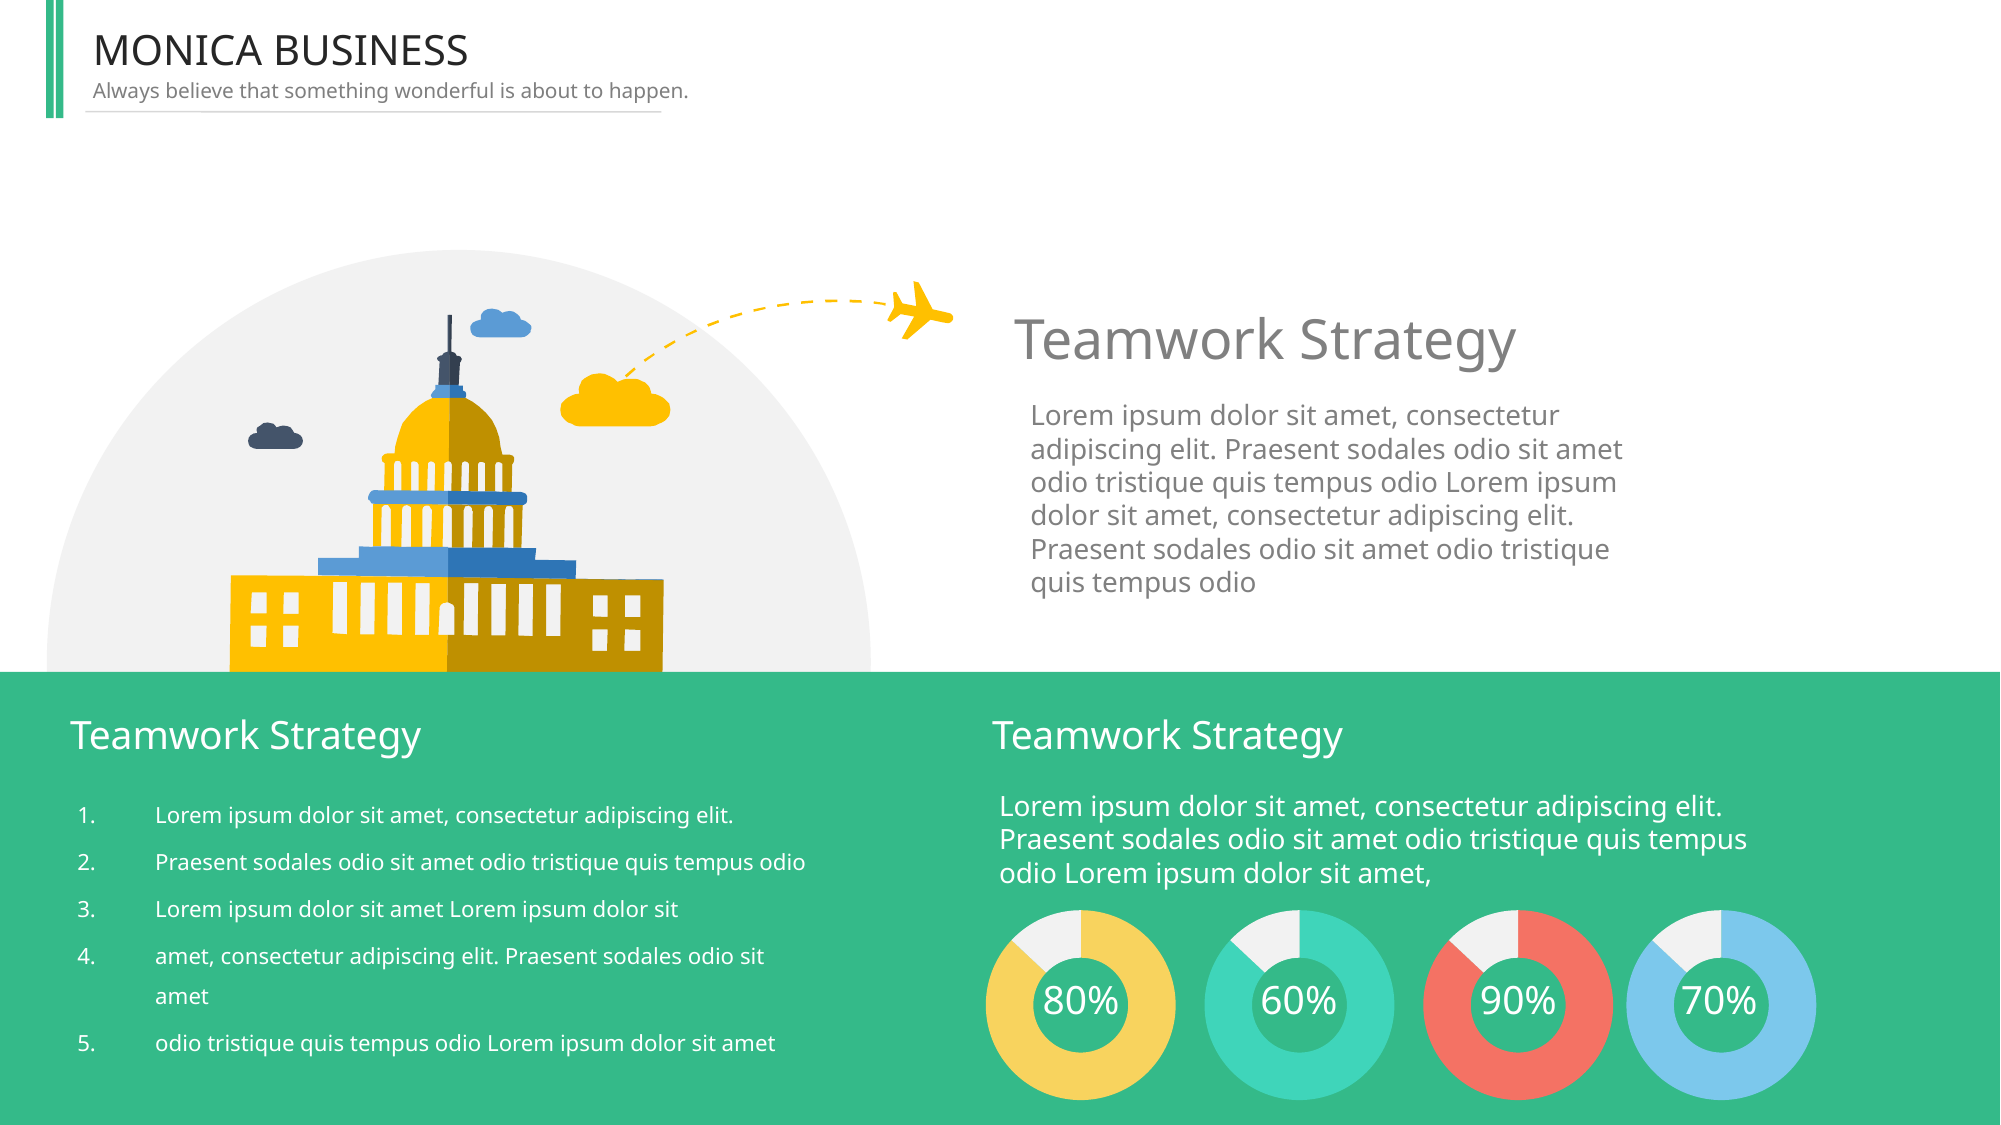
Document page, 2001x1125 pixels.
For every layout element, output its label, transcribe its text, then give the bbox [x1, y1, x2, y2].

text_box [1171, 906, 1390, 1105]
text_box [46, 249, 954, 1074]
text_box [999, 296, 1688, 574]
text_box MONICA BUSINESS [78, 15, 713, 70]
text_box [46, 0, 64, 119]
text_box Always believe that something wonderful is about to happen. [78, 70, 713, 111]
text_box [1593, 906, 1849, 1105]
text_box [0, 671, 2000, 1125]
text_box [984, 703, 1766, 898]
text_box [62, 703, 829, 1024]
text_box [1390, 906, 1593, 1105]
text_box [953, 906, 1171, 1105]
